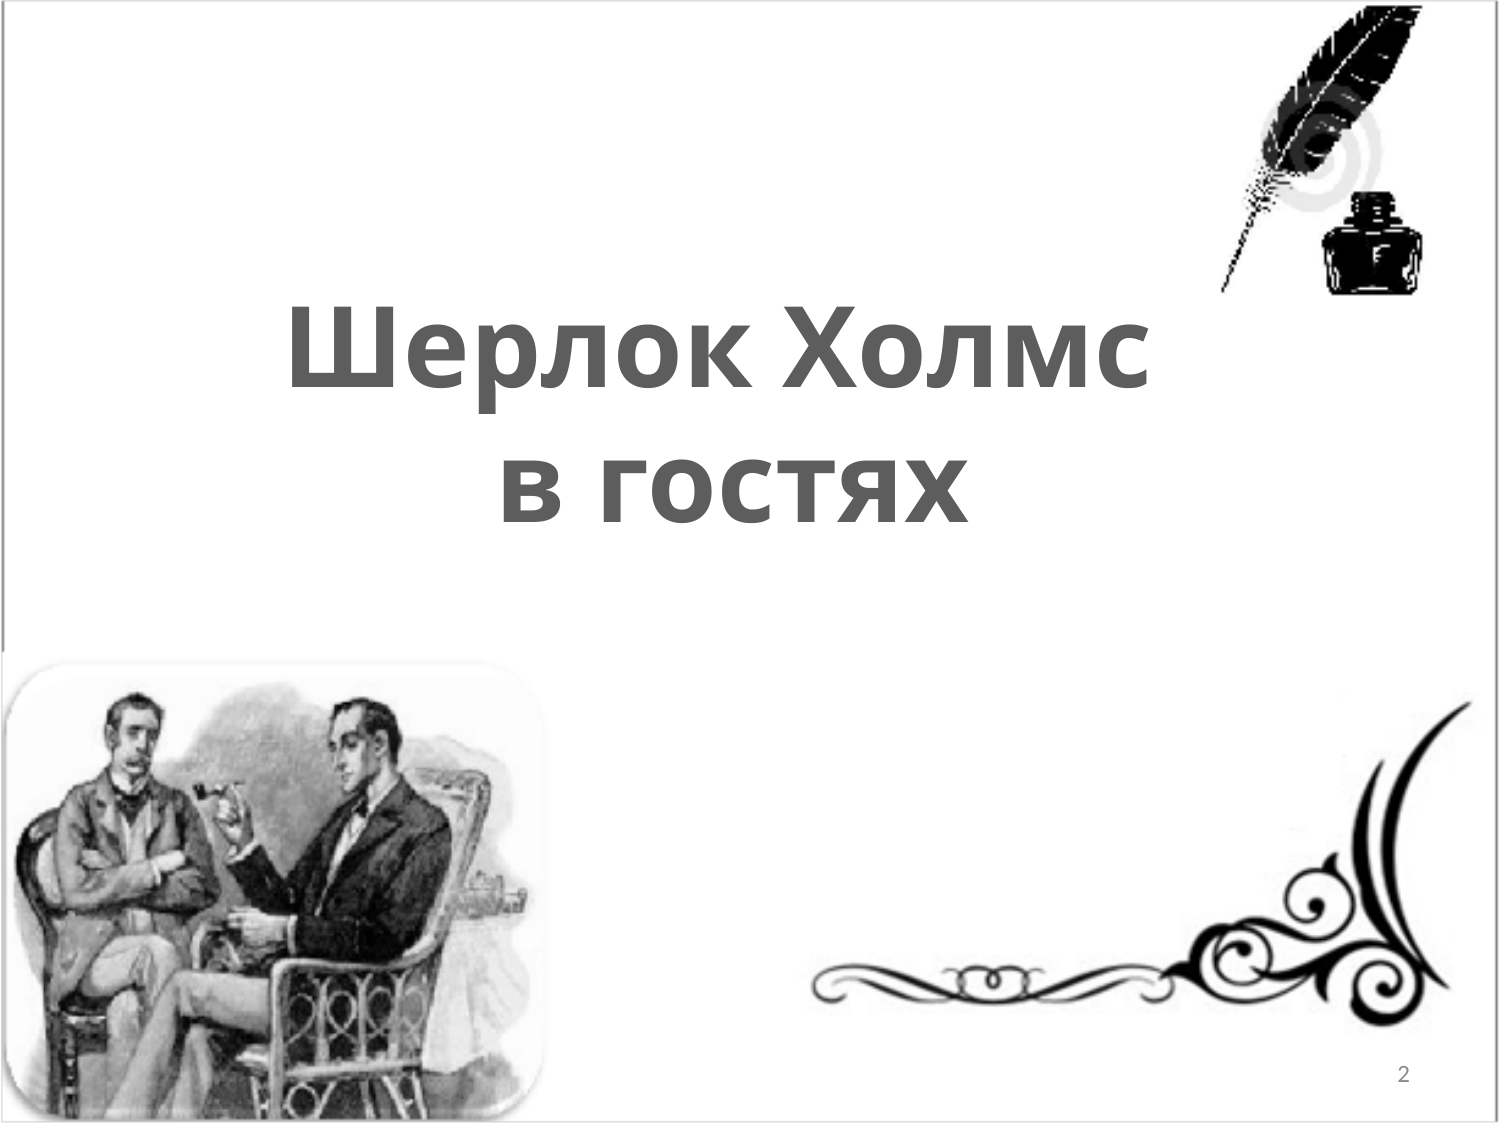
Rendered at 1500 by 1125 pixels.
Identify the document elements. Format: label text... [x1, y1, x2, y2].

slide_number 2 [1074, 1042, 1425, 1103]
picture [0, 0, 1500, 1125]
text_box Шерлок Холмс в гостях [53, 267, 1412, 552]
